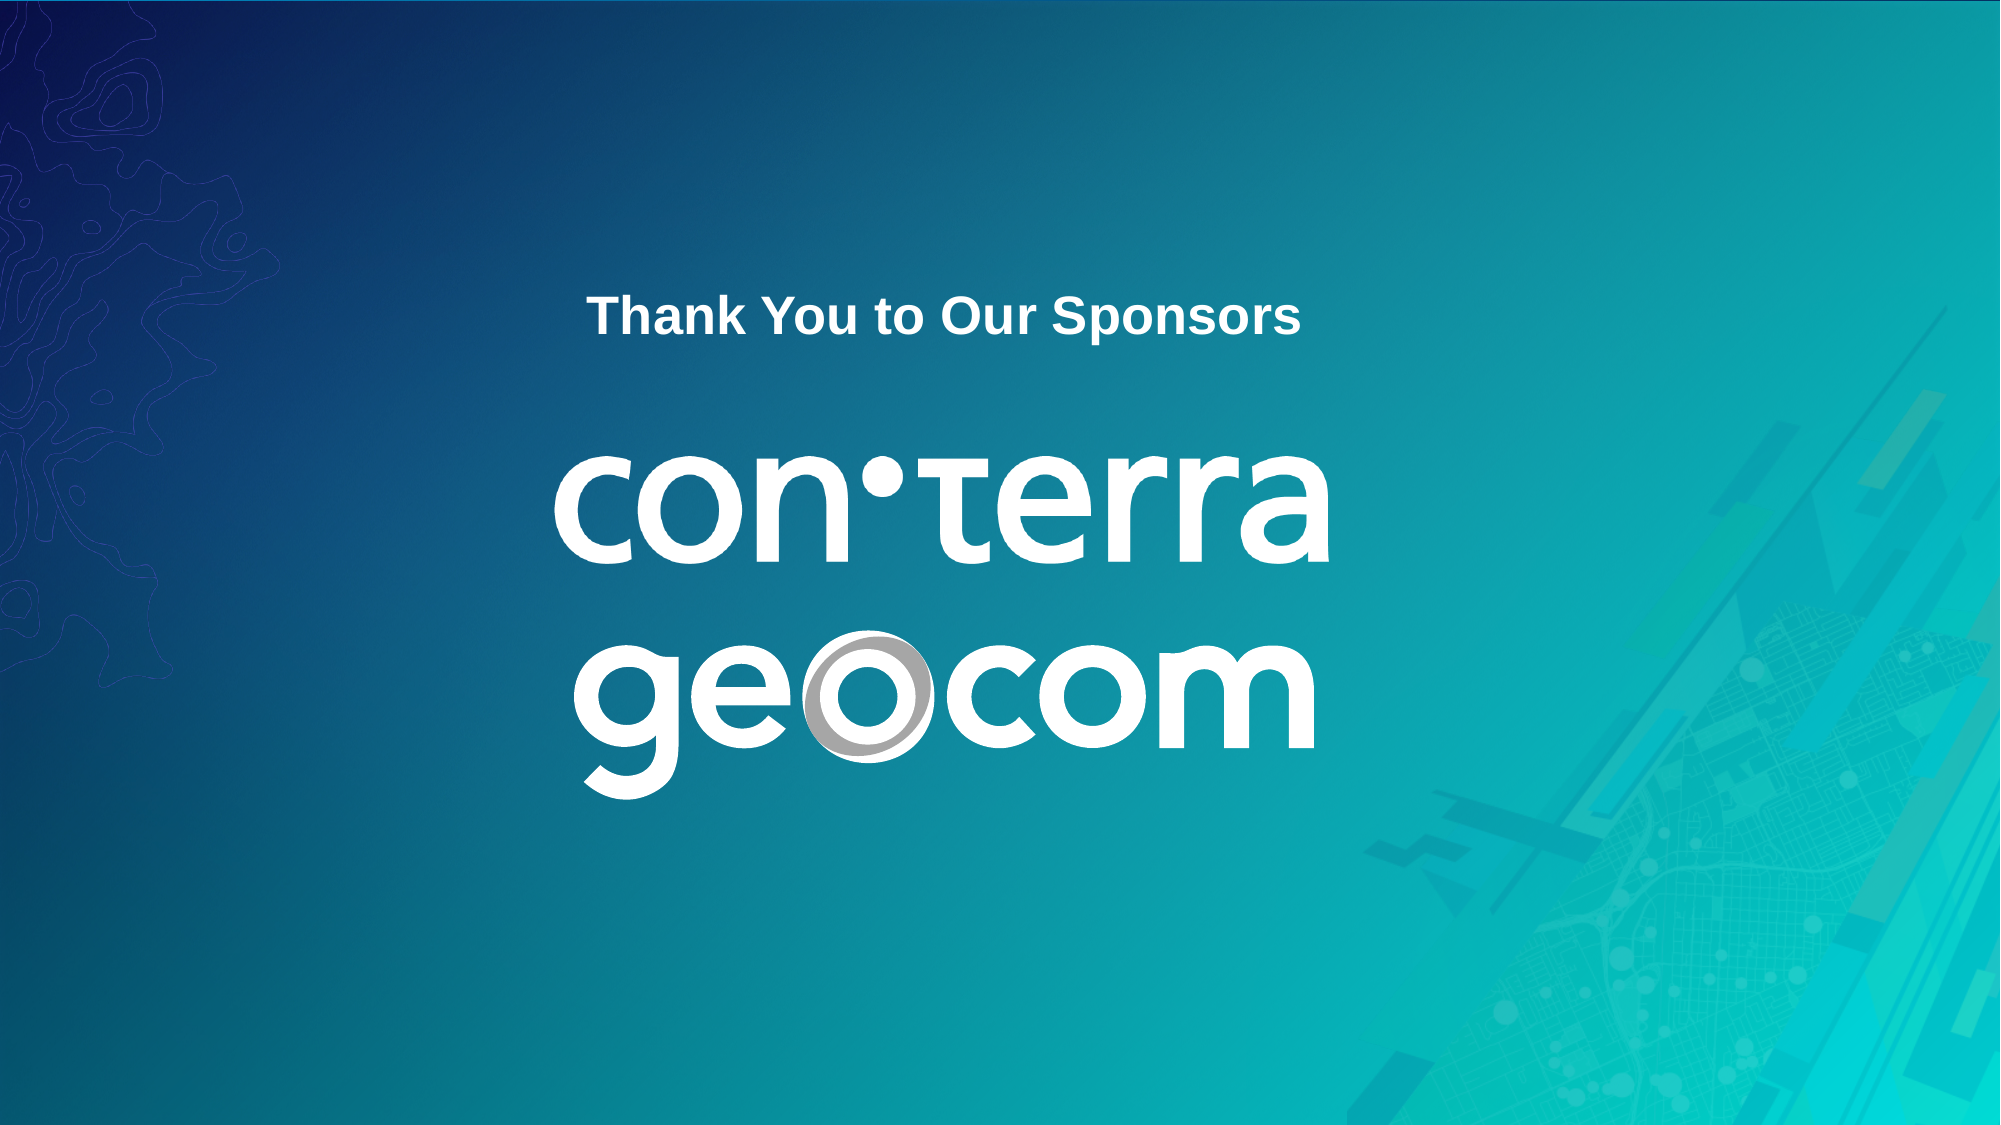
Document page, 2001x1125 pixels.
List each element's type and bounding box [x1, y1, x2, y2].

text_box [573, 630, 1317, 806]
picture [554, 456, 1329, 565]
text_box [0, 0, 2000, 1125]
